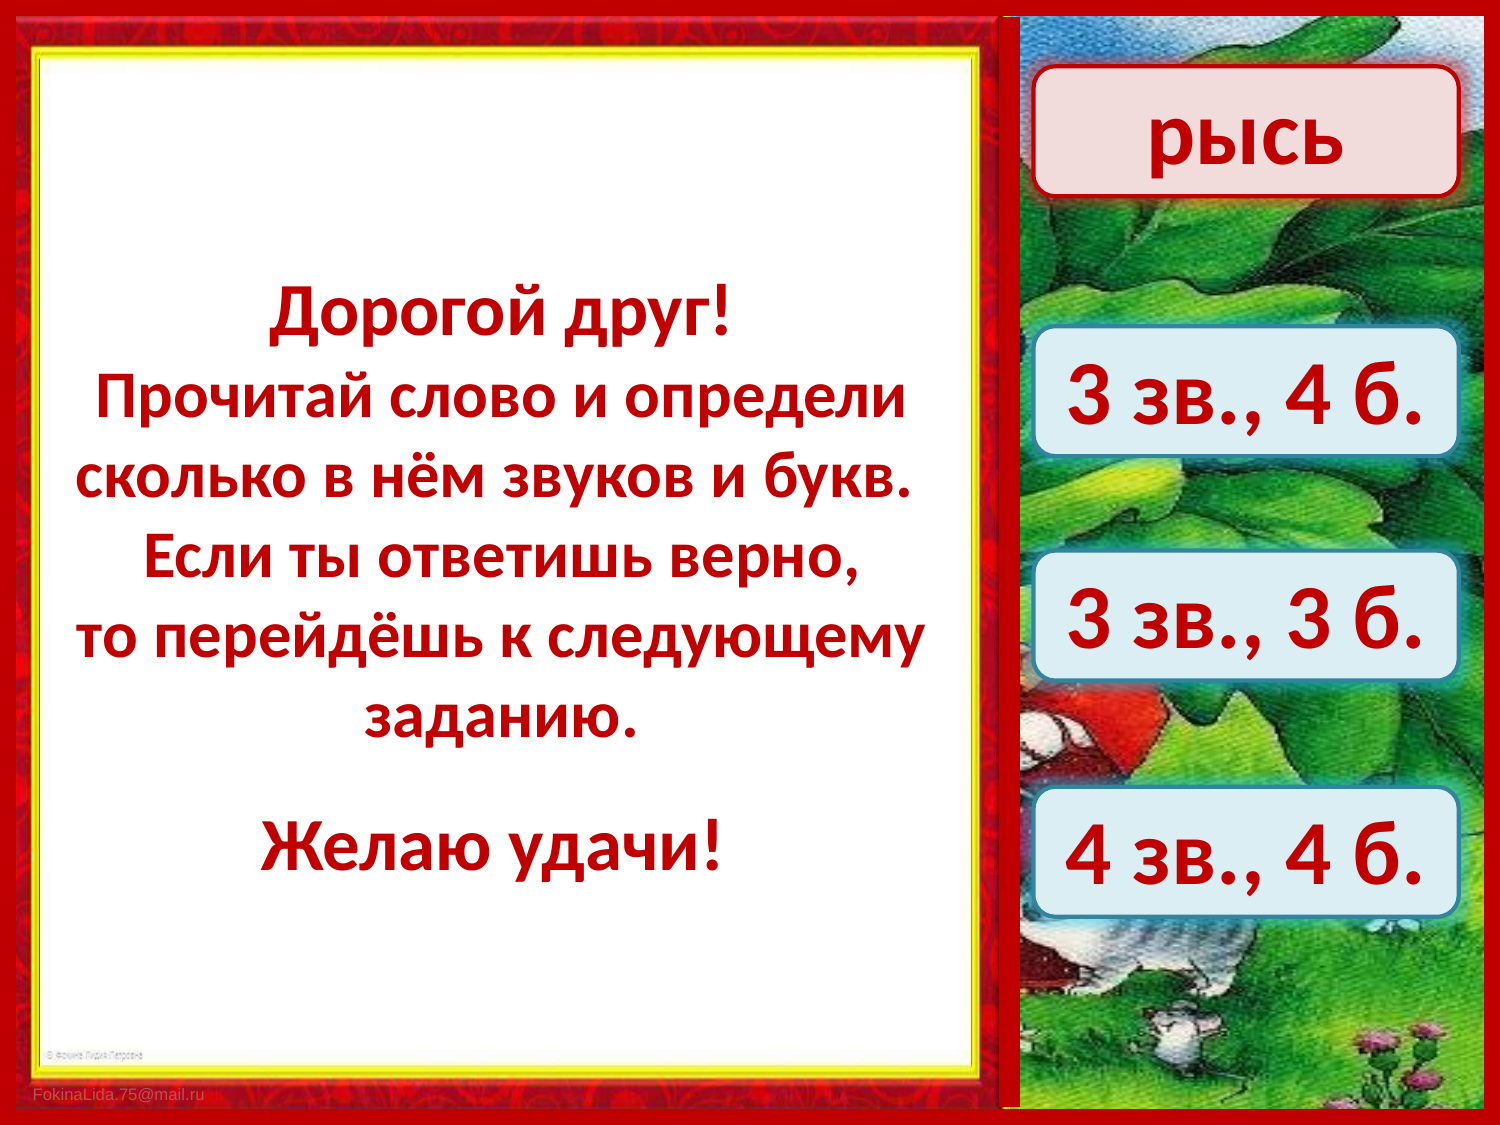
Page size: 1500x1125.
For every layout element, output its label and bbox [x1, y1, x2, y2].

picture [0, 0, 1010, 1125]
text_box [1012, 0, 1500, 1125]
